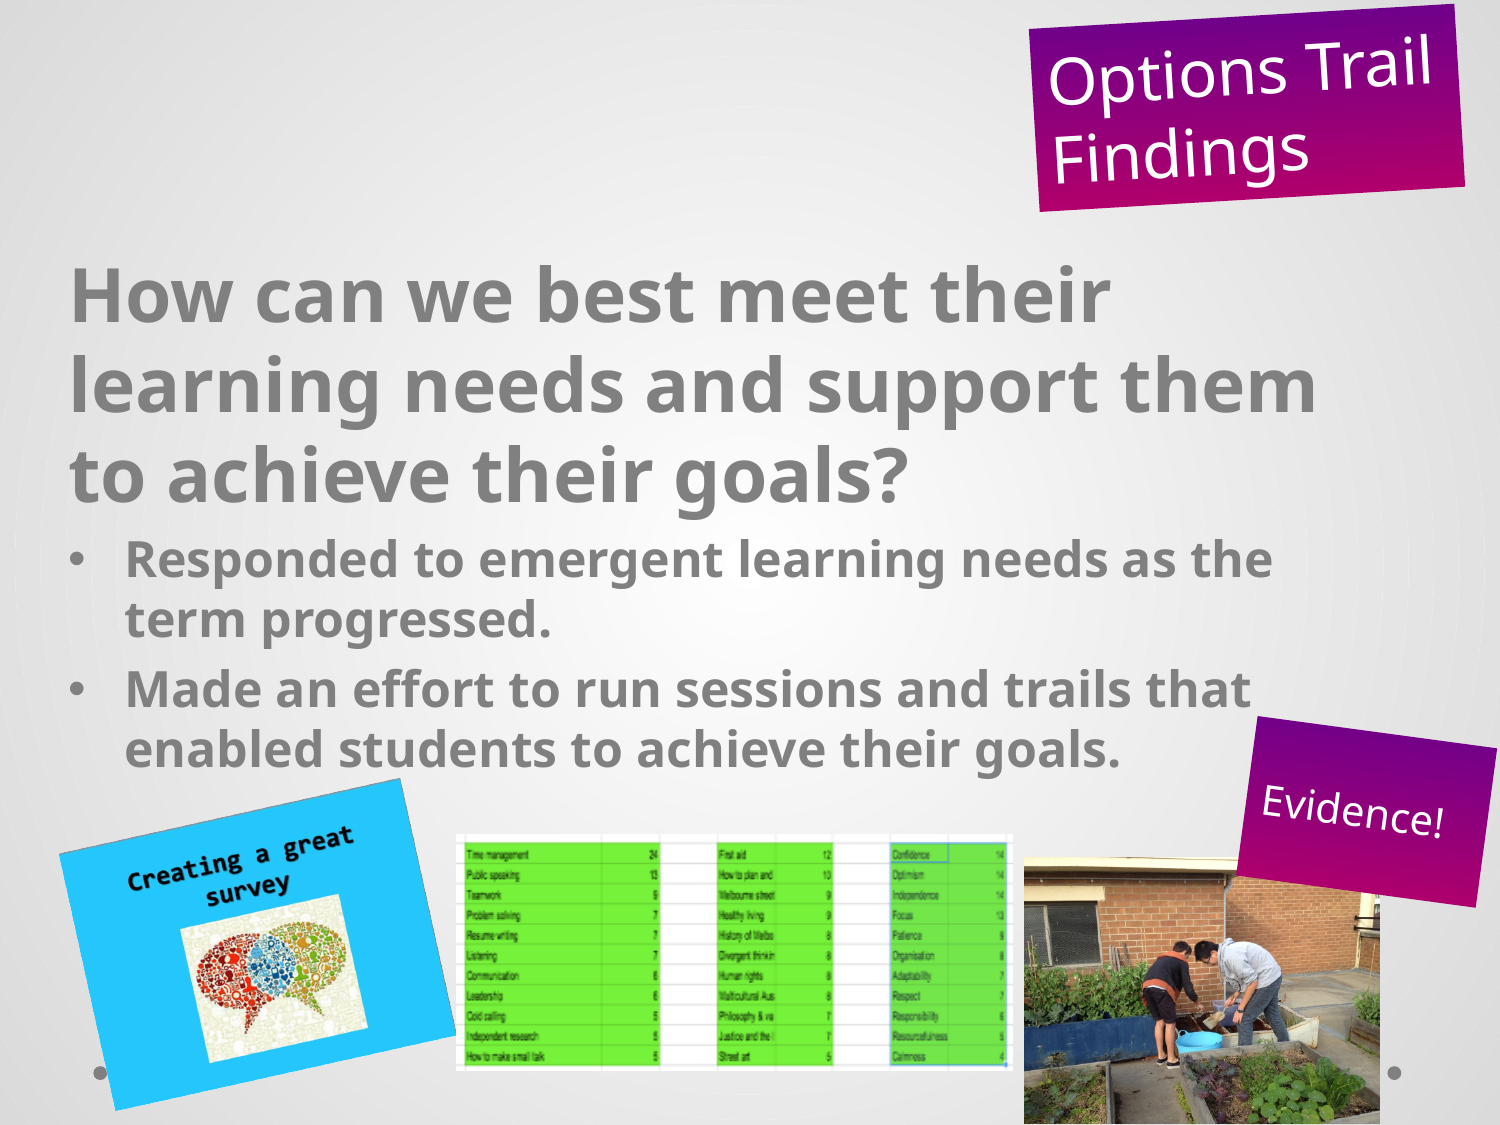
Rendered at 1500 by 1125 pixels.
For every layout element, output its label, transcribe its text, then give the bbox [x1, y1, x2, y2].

list How can we best meet their learning needs and support them to achieve their goals? Responded to emergent learning needs as the term progressed. Made an effort to run sessions and trails that enabled students to achieve their goals. [53, 125, 1424, 905]
text_box Options Trail Findings [1028, 3, 1466, 212]
picture [1024, 857, 1380, 1124]
picture [59, 778, 1014, 1111]
text_box Evidence! [1238, 716, 1498, 908]
